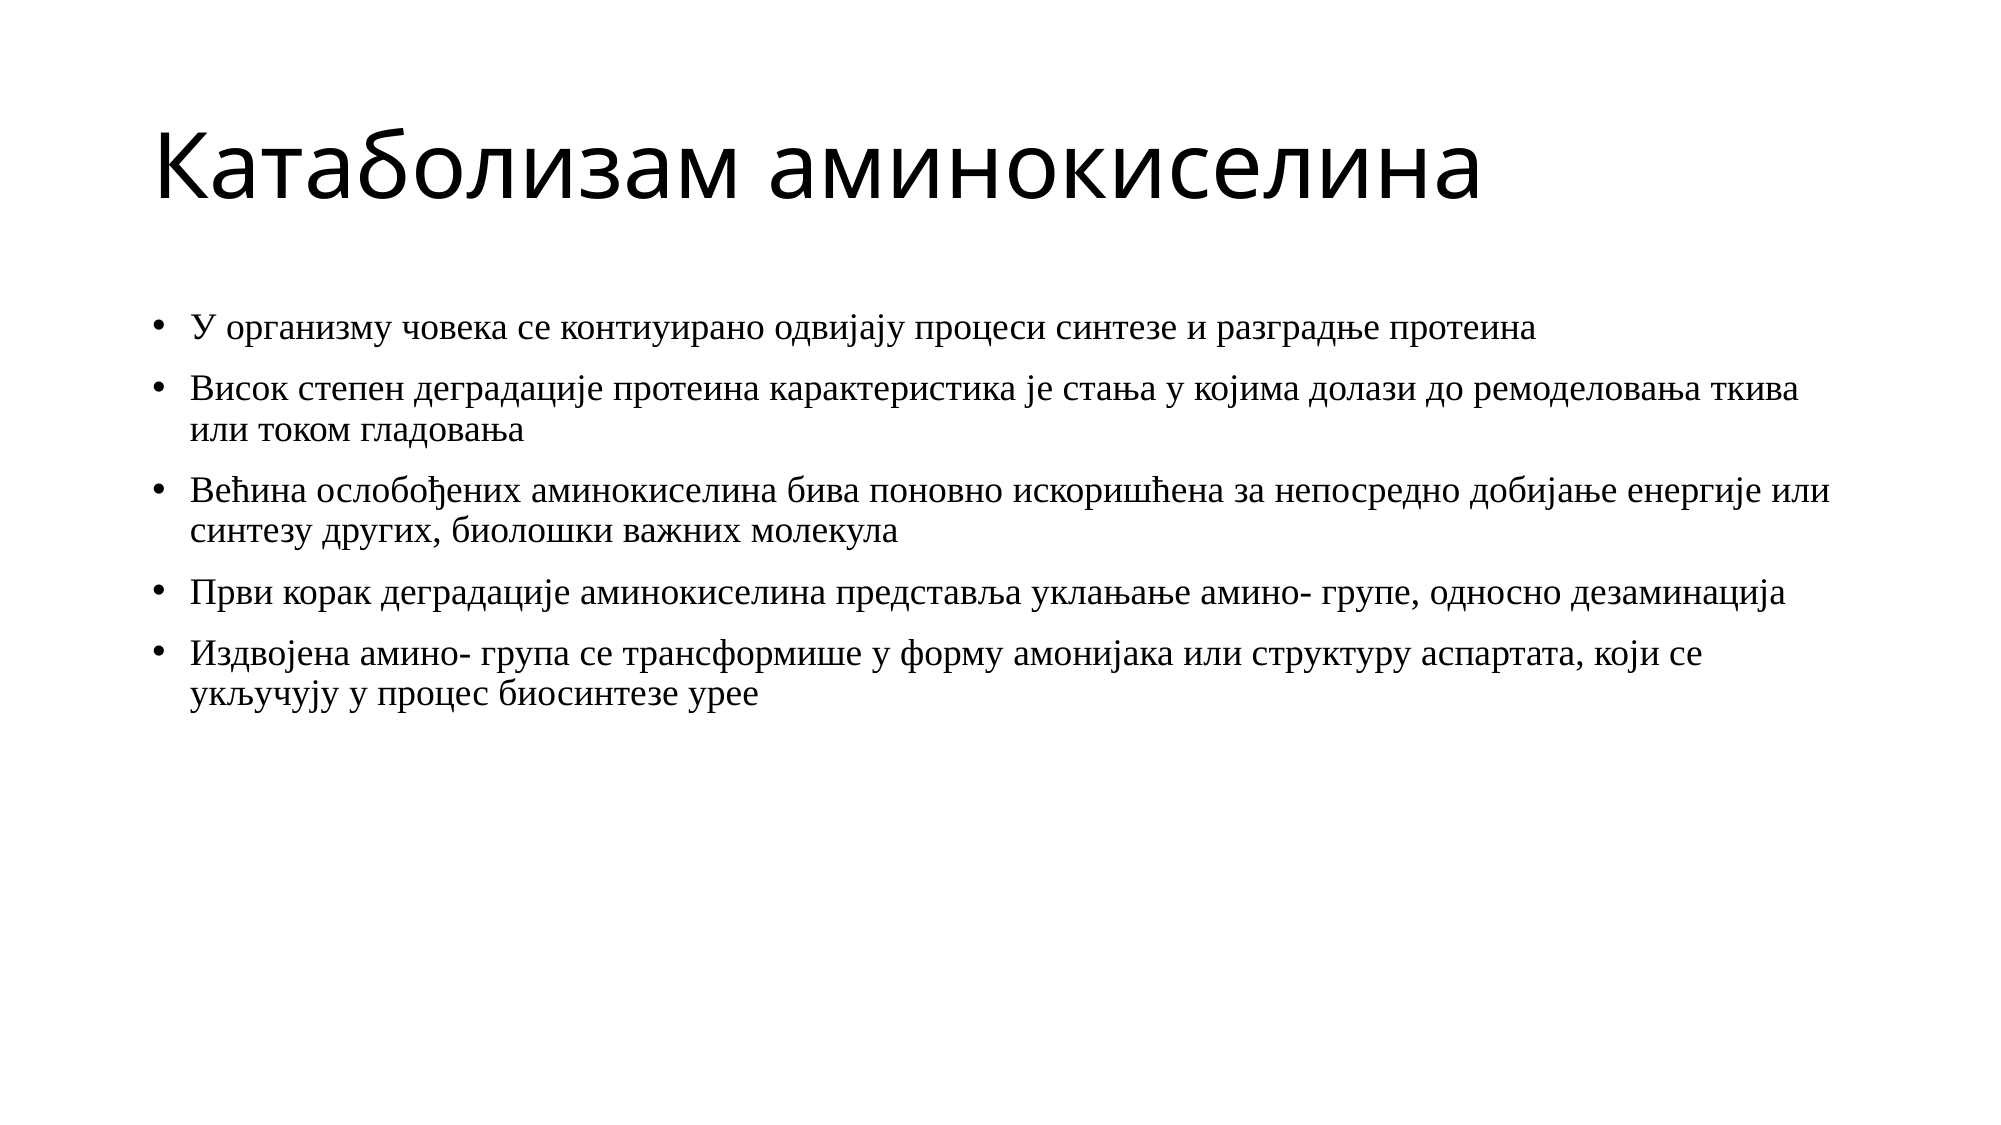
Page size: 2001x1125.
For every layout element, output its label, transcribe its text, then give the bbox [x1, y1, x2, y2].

list У организму човека се контиуирано одвијају процеси синтезе и разградње протеина Висок степен деградације протеина карактеристика је стања у којима долази до ремоделовања ткива или током гладовања Већина ослобођених аминокиселина бива поновно искоришћена за непосредно добијање енергије или синтезу других, биолошки важних молекула Први корак деградације аминокиселина представља уклањање амино- групе, односно дезаминација Издвојена амино- група се трансформише у форму амонијака или структуру аспартата, који се укључују у процес биосинтезе урее [137, 299, 1863, 1014]
title Катаболизам аминокиселина [137, 59, 1863, 278]
